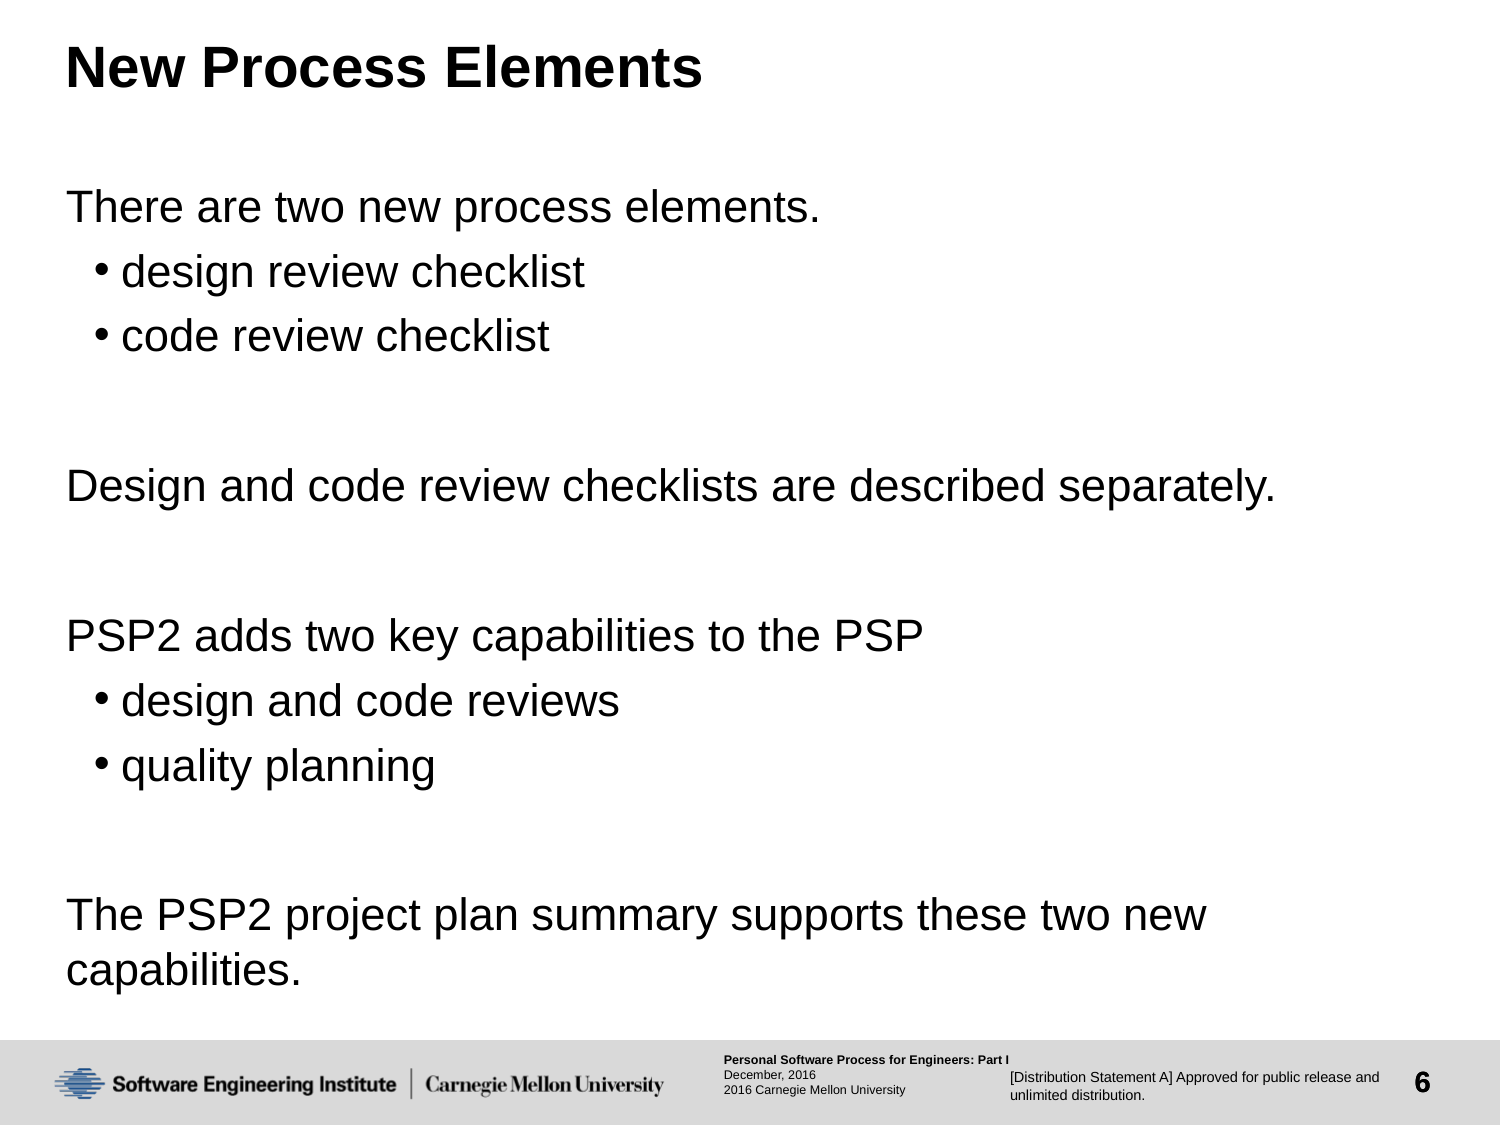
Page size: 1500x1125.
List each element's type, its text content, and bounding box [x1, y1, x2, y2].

list There are two new process elements. design review checklist code review checklist Design and code review checklists are described separately. PSP2 adds two key capabilities to the PSP design and code reviews quality planning The PSP2 project plan summary supports these two new capabilities. [65, 177, 1431, 1000]
picture [46, 1061, 673, 1104]
title New Process Elements [65, 37, 1313, 148]
